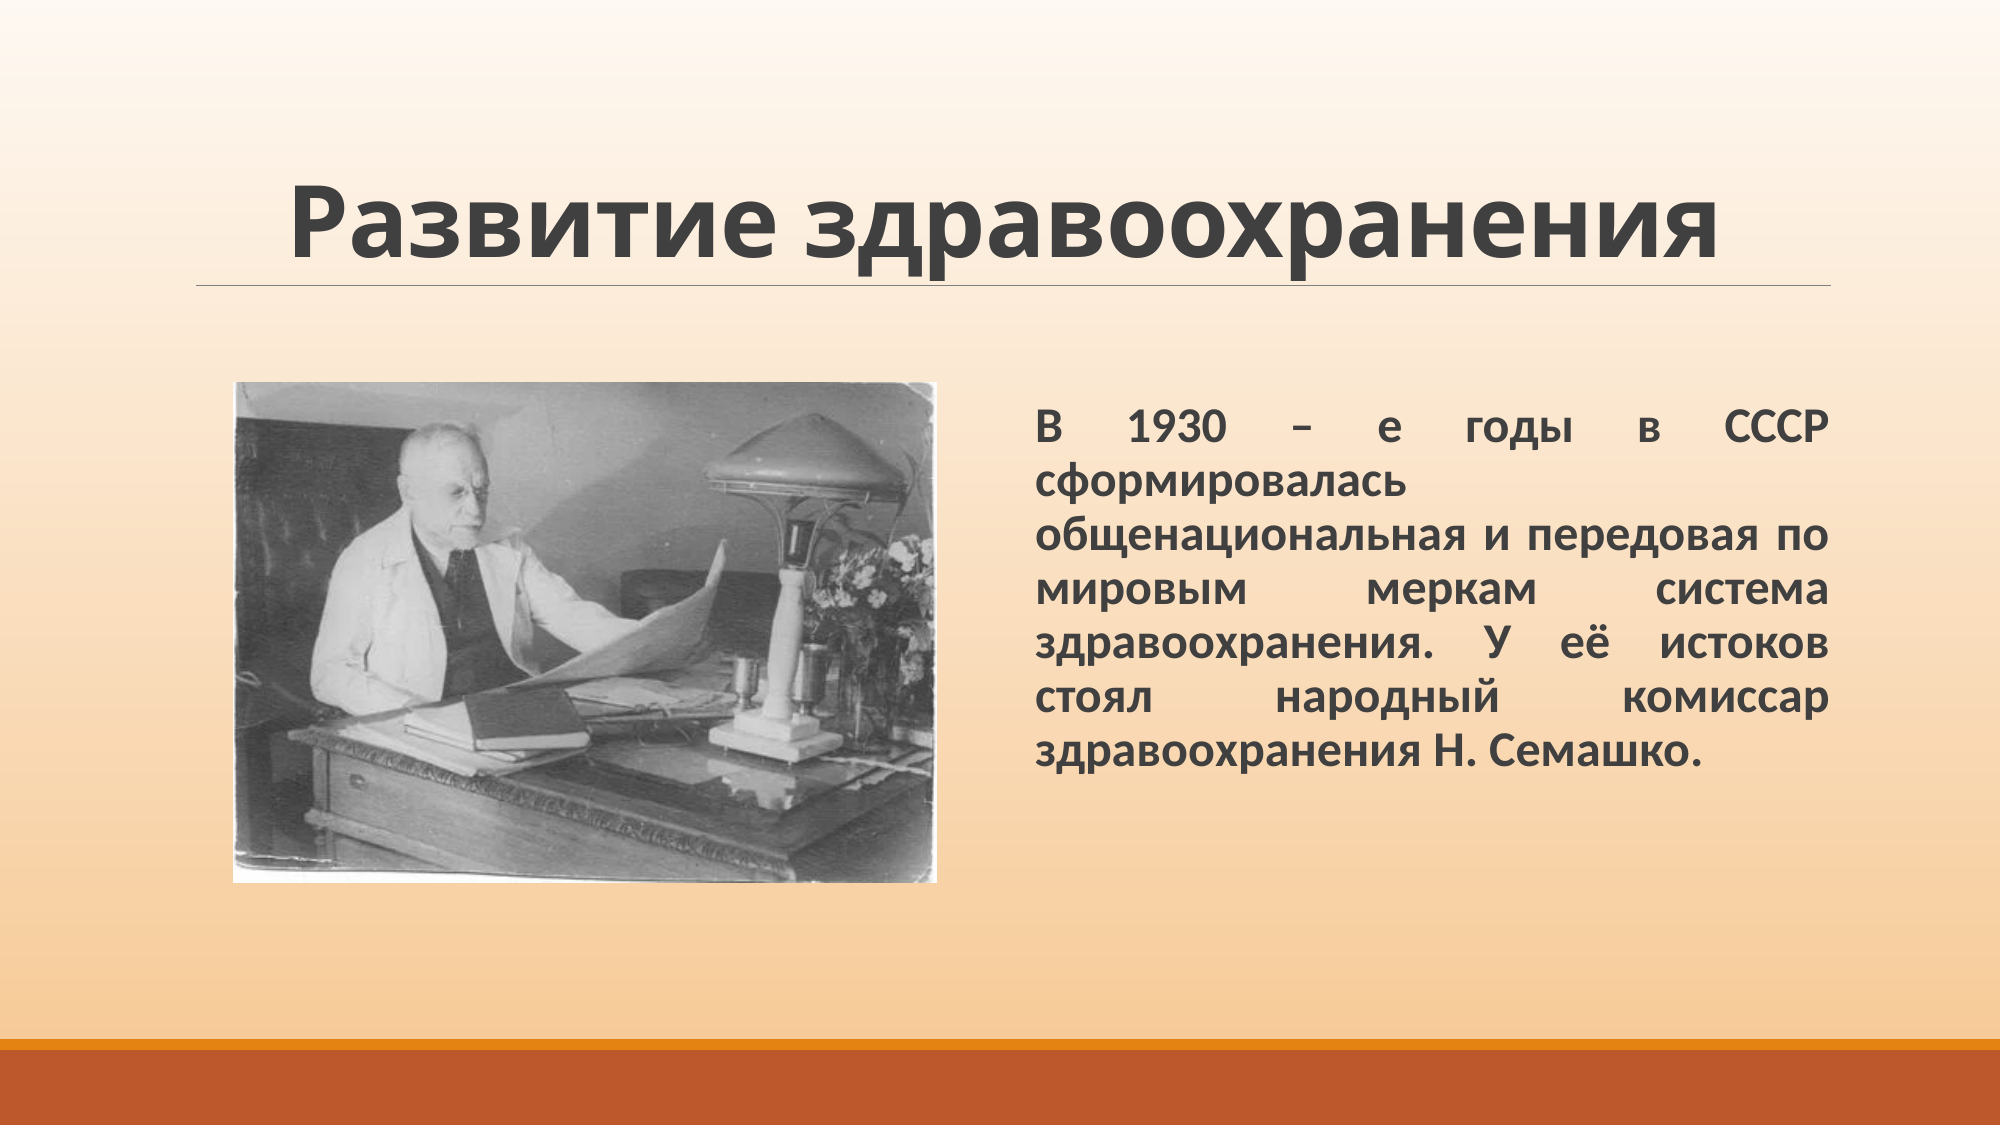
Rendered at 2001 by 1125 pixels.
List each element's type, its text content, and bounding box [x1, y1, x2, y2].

list В 1930 – е годы в СССР сформировалась общенациональная и передовая по мировым меркам система здравоохранения. У её истоков стоял народный комиссар здравоохранения Н. Семашко. [1020, 302, 1830, 963]
title Развитие здравоохранения [180, 47, 1830, 285]
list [232, 382, 937, 884]
